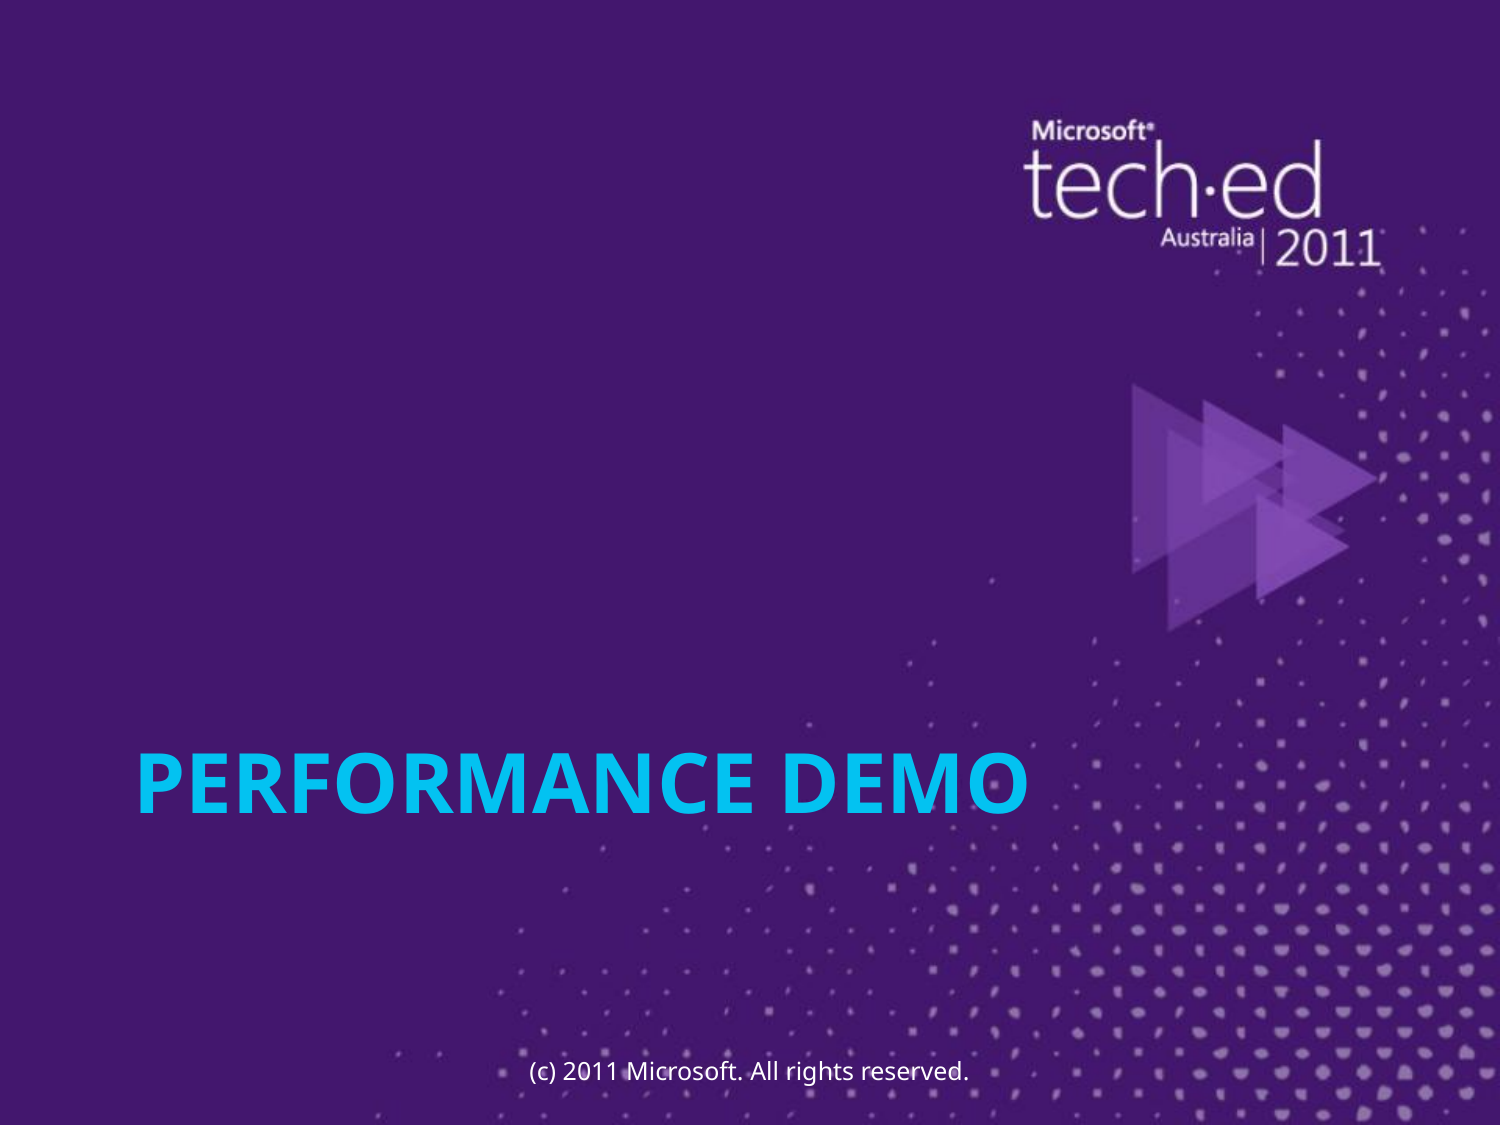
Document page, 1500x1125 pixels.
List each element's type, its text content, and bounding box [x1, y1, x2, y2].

footer (c) 2011 Microsoft. All rights reserved. [512, 1042, 988, 1103]
picture [0, 0, 1500, 1125]
title PERFORMANCE DEMO [118, 722, 1394, 947]
